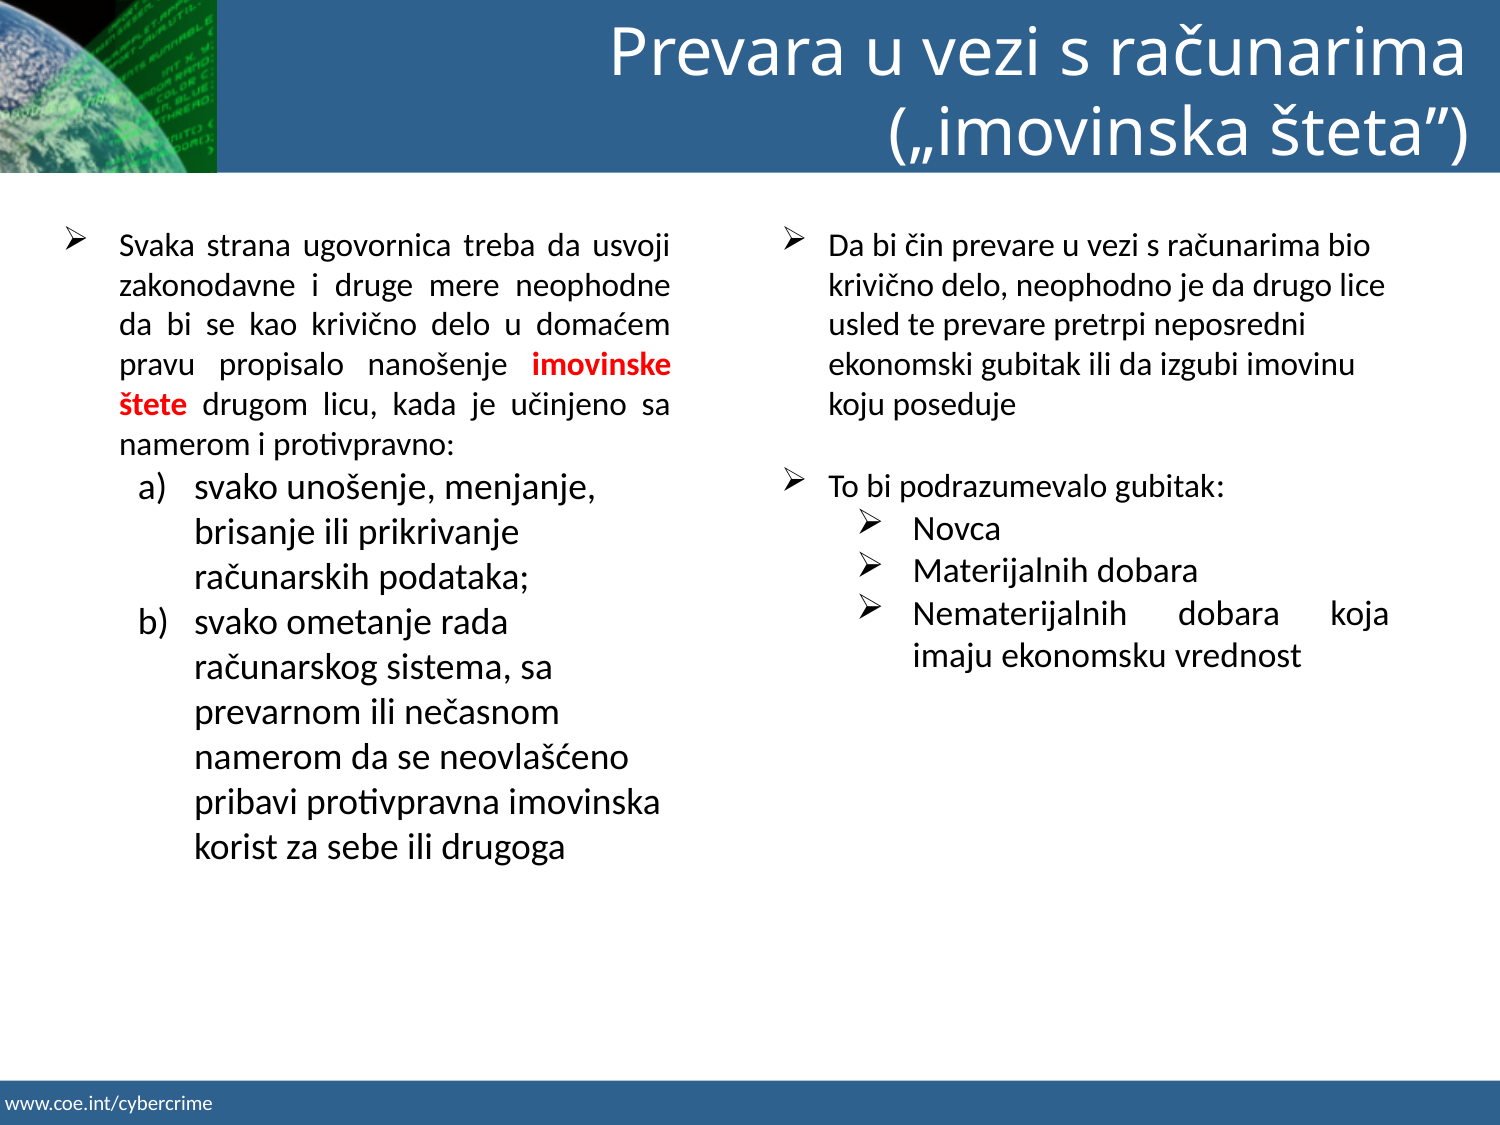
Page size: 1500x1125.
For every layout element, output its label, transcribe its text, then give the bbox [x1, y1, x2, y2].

text_box Da bi čin prevare u vezi s računarima bio krivično delo, neophodno je da drugo lice usled te prevare pretrpi neposredni ekonomski gubitak ili da izgubi imovinu koju poseduje To bi podrazumevalo gubitak: Novca Materijalnih dobara Nematerijalnih dobara koja imaju ekonomsku vrednost [766, 215, 1405, 683]
picture [0, 0, 217, 173]
text_box Svaka strana ugovornica treba da usvoji zakonodavne i druge mere neophodne da bi se kao krivično delo u domaćem pravu propisalo nanošenje imovinske štete drugom licu, kada je učinjeno sa namerom i protivpravno: svako unošenje, menjanje, brisanje ili prikrivanje računarskih podataka; svako ometanje rada računarskog sistema, sa prevarnom ili nečasnom namerom da se neovlašćeno pribavi protivpravna imovinska korist za sebe ili drugoga [48, 215, 687, 875]
text_box Prevara u vezi s računarima („imovinska šteta”) [231, 1, 1484, 177]
